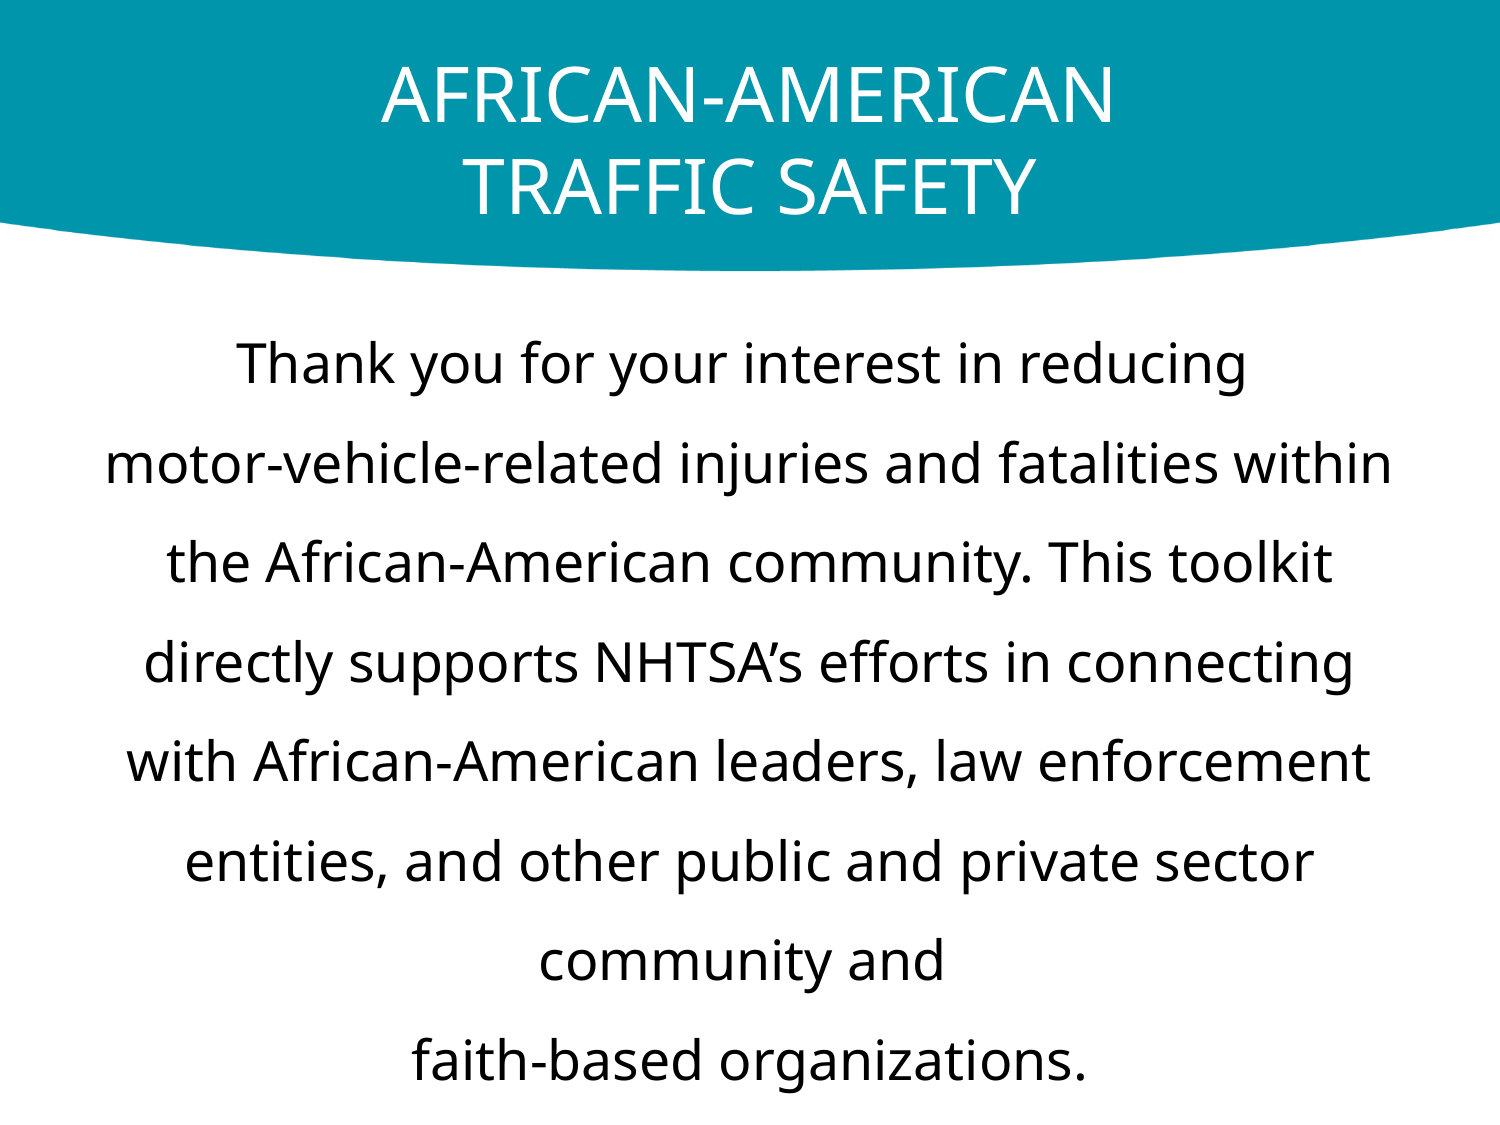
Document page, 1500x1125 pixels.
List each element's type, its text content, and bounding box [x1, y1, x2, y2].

list Thank you for your interest in reducing motor-vehicle-related injuries and fatalities within the African-American community. This toolkit directly supports NHTSA’s efforts in connecting with African-American leaders, law enforcement entities, and other public and private sector community and faith-based organizations. [75, 287, 1425, 1100]
title AFRICAN-AMERICAN TRAFFIC SAFETY [75, 37, 1425, 238]
picture [0, 0, 1500, 1125]
